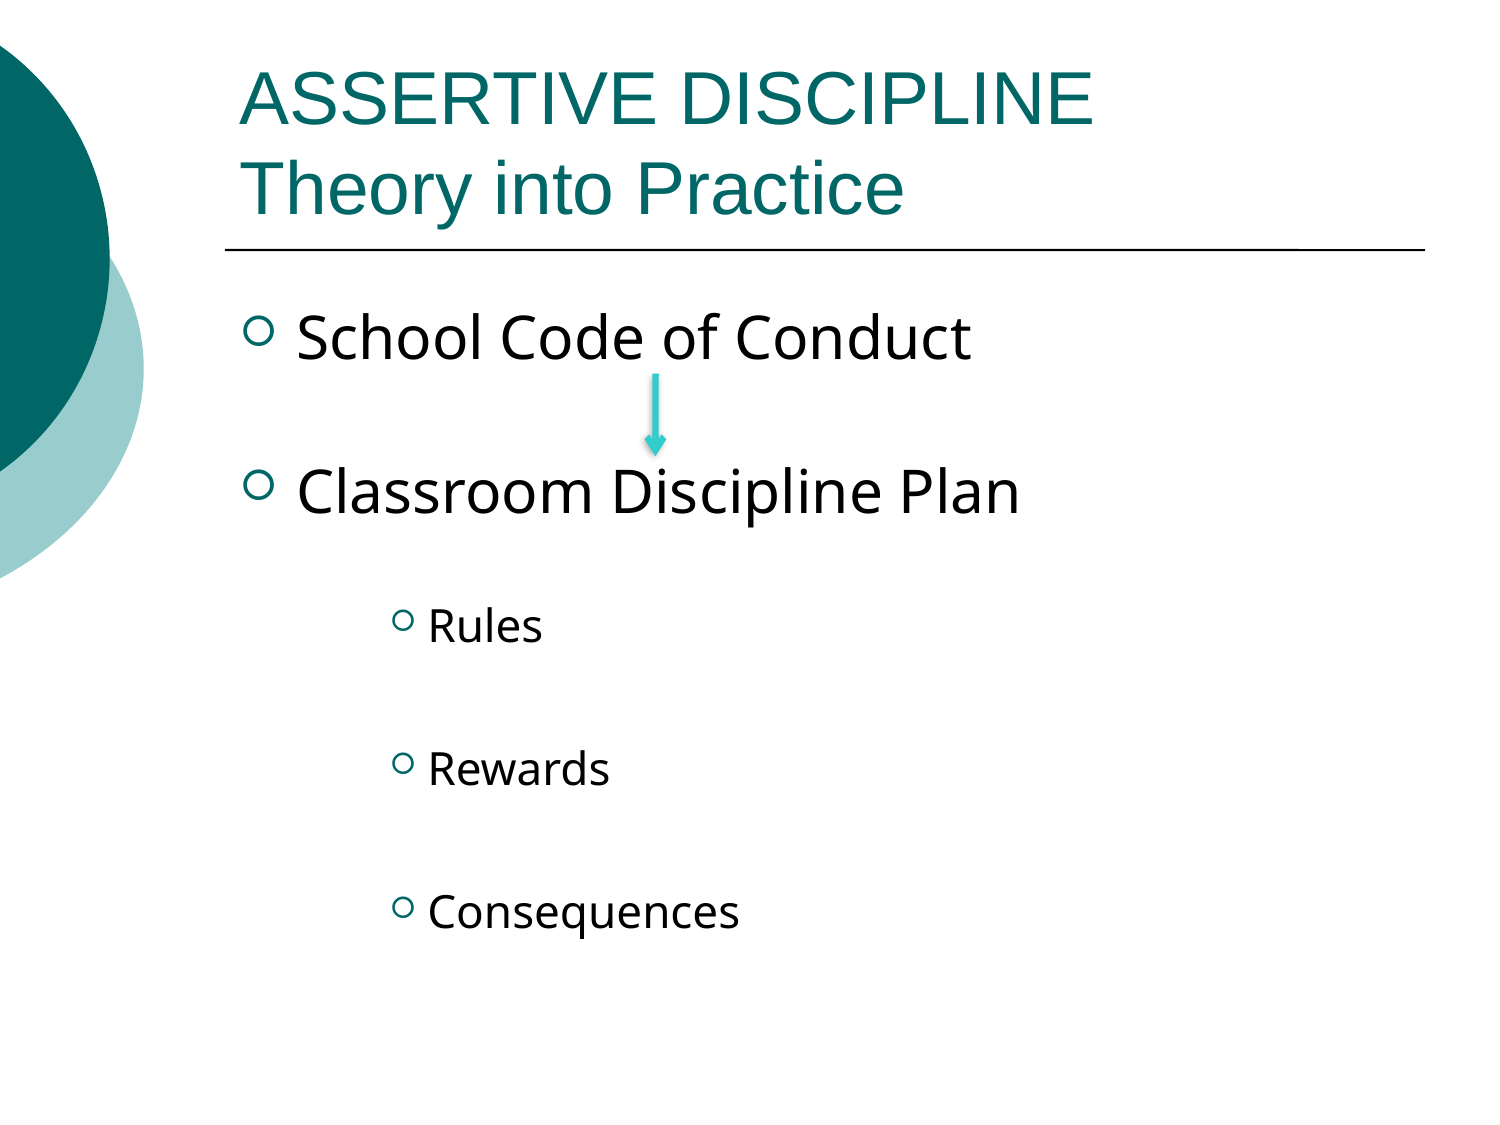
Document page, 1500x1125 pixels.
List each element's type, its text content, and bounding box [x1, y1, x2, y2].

list School Code of Conduct Classroom Discipline Plan Rules Rewards Consequences [224, 299, 1425, 975]
title ASSERTIVE DISCIPLINE Theory into Practice [224, 49, 1425, 238]
